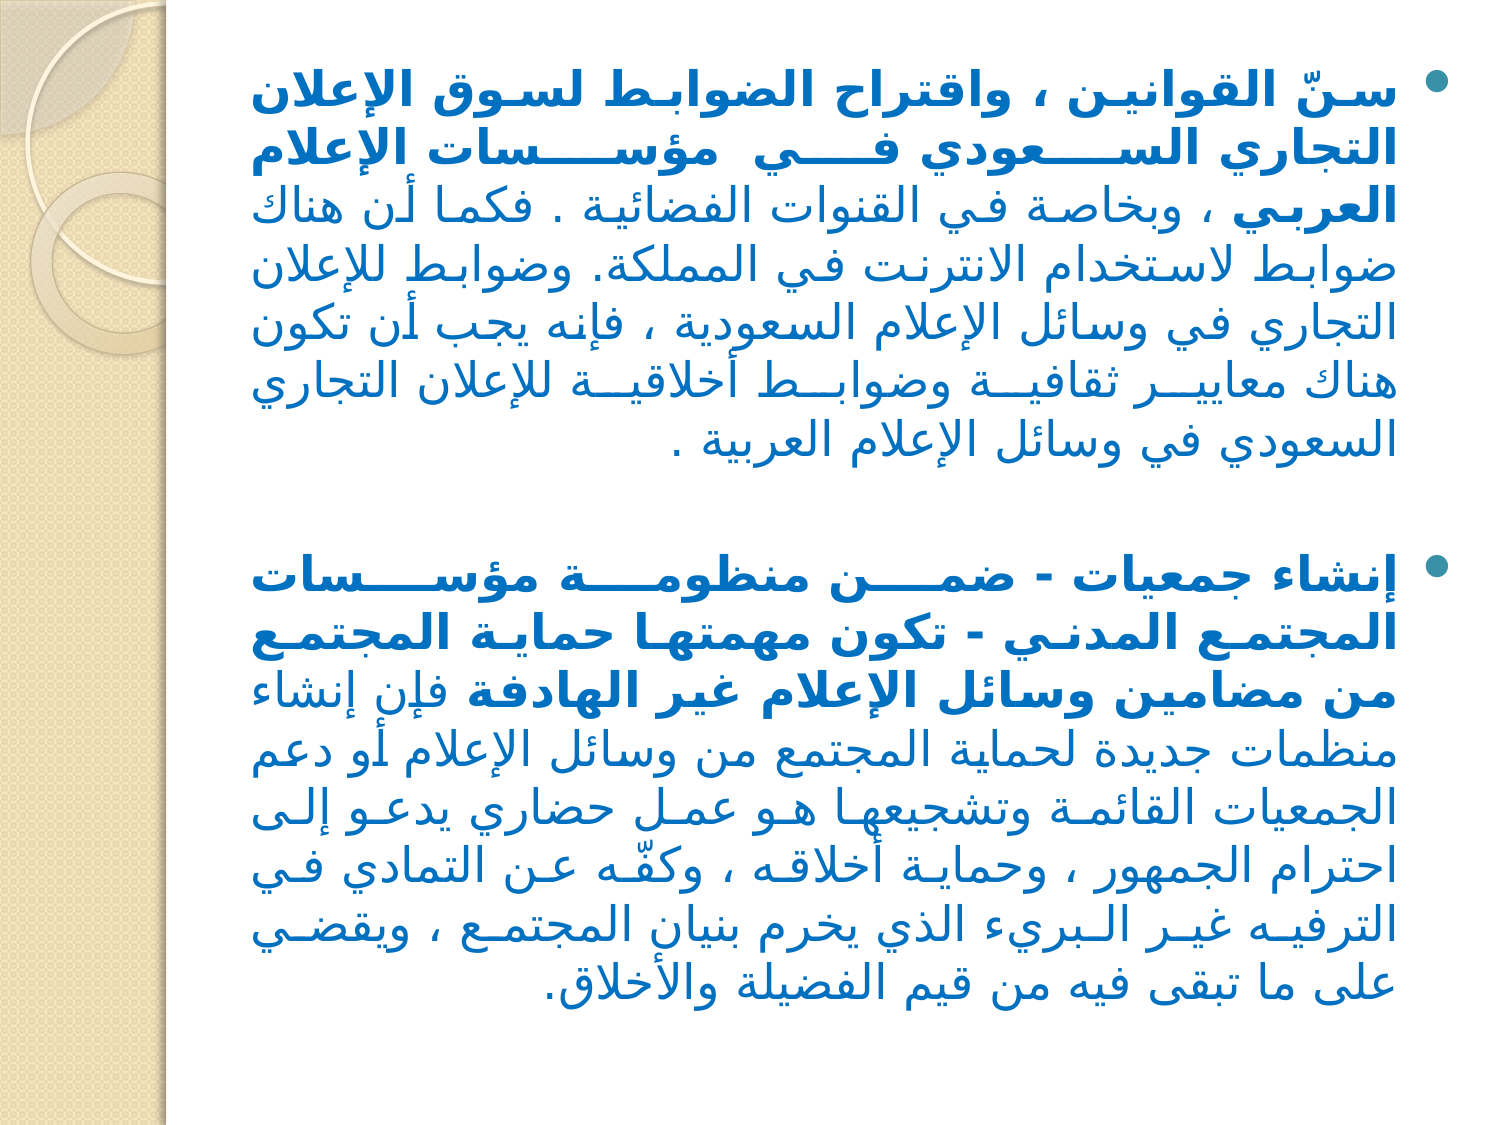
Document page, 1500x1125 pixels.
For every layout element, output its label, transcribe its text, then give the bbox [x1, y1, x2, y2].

list سنّ القوانين ، واقتراح الضوابط لسوق الإعلان التجاري السعودي في مؤسسات الإعلام العربي ، وبخاصة في القنوات الفضائية . فكما أن هناك ضوابط لاستخدام الانترنت في المملكة. وضوابط للإعلان التجاري في وسائل الإعلام السعودية ، فإنه يجب أن تكون هناك معايير ثقافية وضوابط أخلاقية للإعلان التجاري السعودي في وسائل الإعلام العربية . إنشاء جمعيات - ضمن منظومة مؤسسات المجتمع المدني - تكون مهمتها حماية المجتمع من مضامين وسائل الإعلام غير الهادفة فإن إنشاء منظمات جديدة لحماية المجتمع من وسائل الإعلام أو دعم الجمعيات القائمة وتشجيعها هو عمل حضاري يدعو إلى احترام الجمهور ، وحماية أخلاقه ، وكفّه عن التمادي في الترفيه غير البريء الذي يخرم بنيان المجتمع ، ويقضي على ما تبقى فيه من قيم الفضيلة والأخلاق. [235, 50, 1466, 1025]
